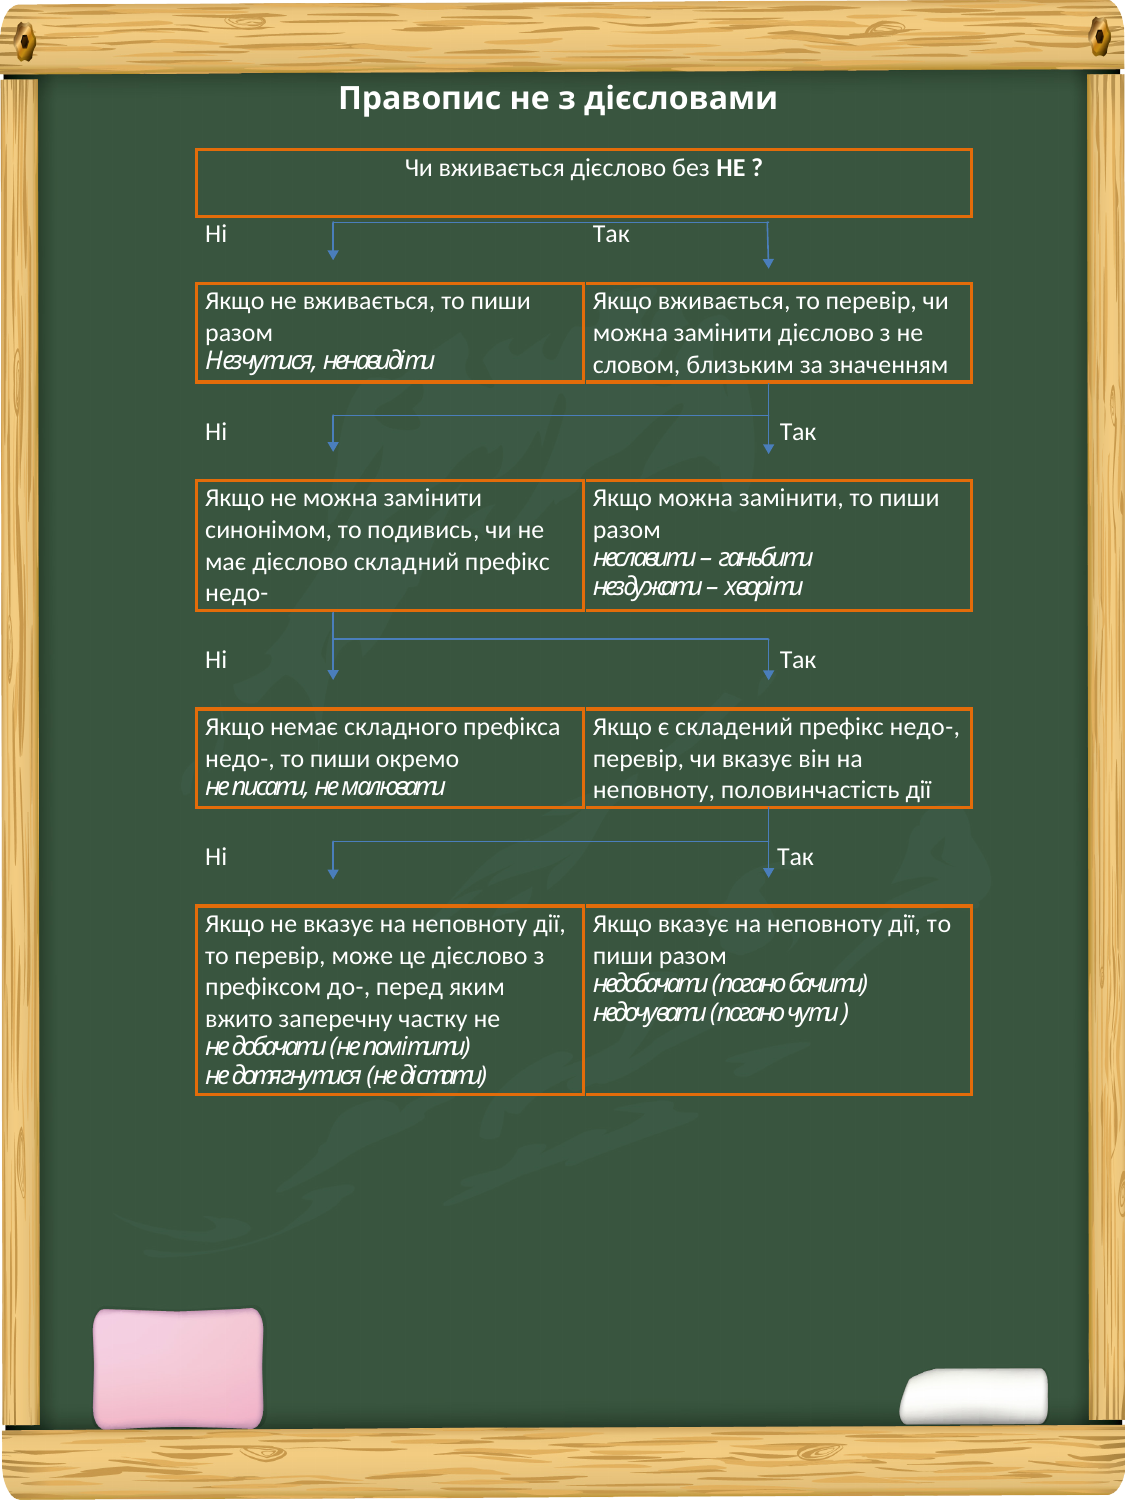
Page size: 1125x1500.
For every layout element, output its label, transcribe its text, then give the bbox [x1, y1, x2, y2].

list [194, 147, 975, 1138]
picture [0, 0, 1125, 1500]
title Правопис не з дієсловами [56, 60, 1069, 160]
